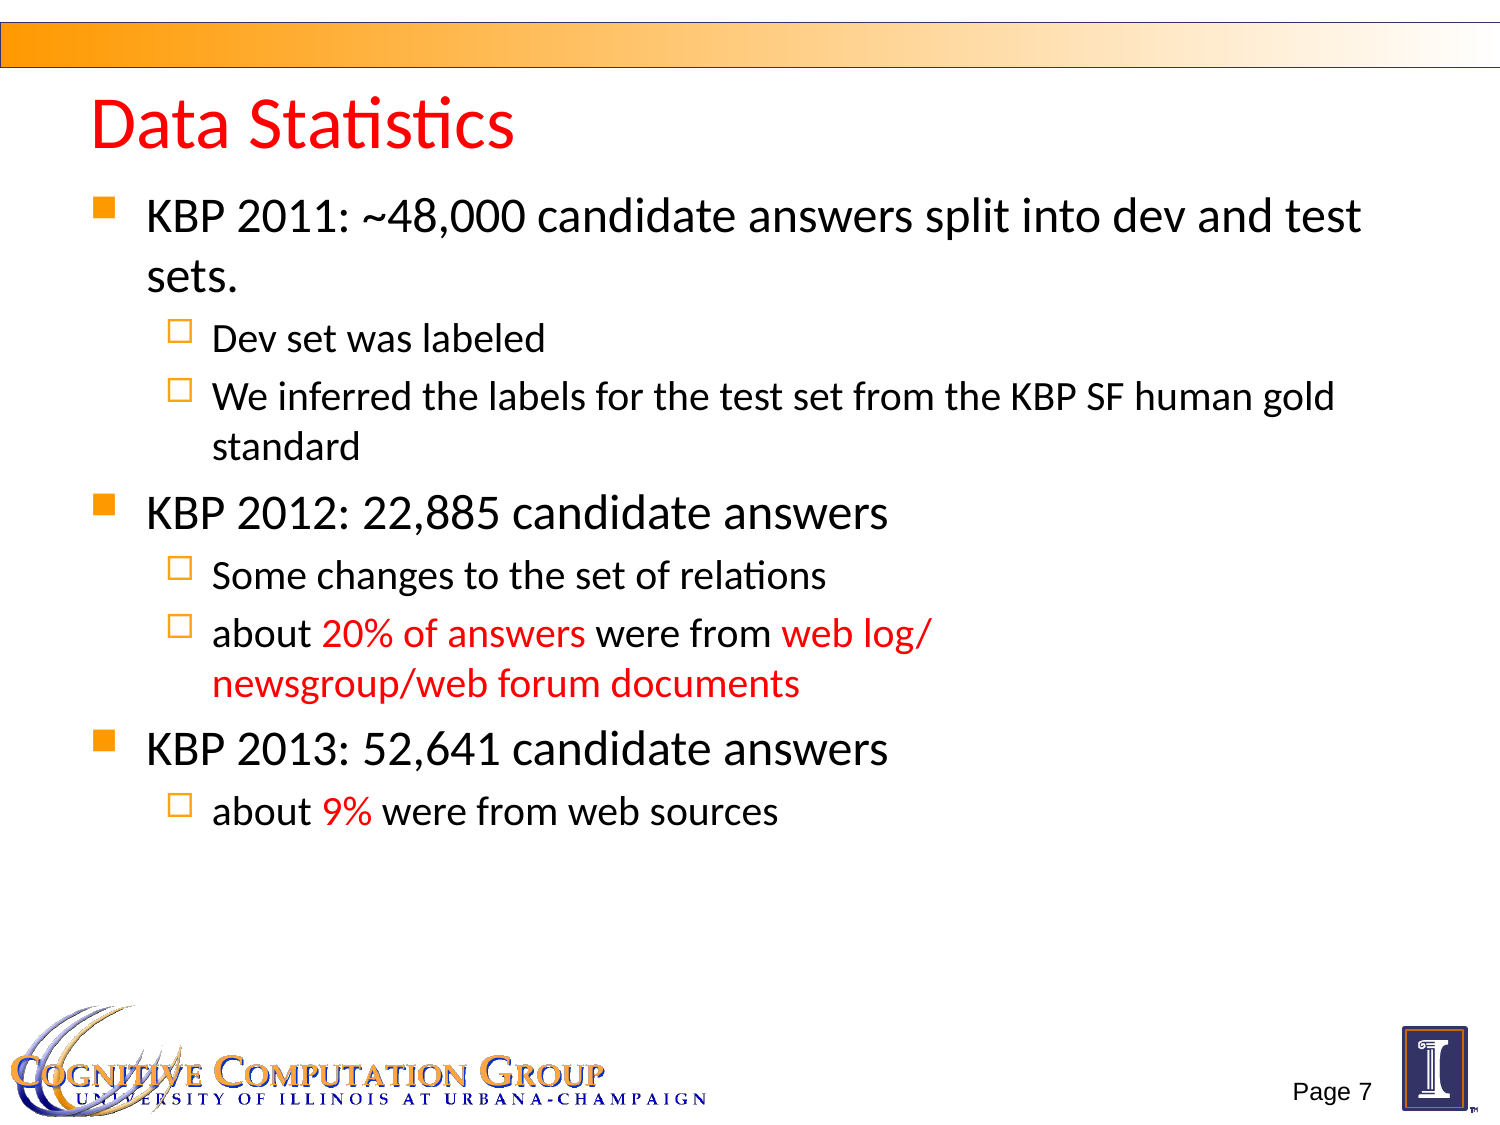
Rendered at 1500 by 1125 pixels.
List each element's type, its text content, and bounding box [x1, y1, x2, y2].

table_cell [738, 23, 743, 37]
title Data Statistics [75, 37, 1425, 174]
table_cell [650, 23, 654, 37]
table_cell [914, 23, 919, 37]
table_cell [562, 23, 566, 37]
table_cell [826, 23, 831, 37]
list KBP 2011: ~48,000 candidate answers split into dev and test sets. Dev set was labeled We inferred the labels for the test set from the KBP SF human gold standard KBP 2012: 22,885 candidate answers Some changes to the set of relations about 20% of answers were from web log/ newsgroup/web forum documents KBP 2013: 52,641 candidate answers about 9% were from web sources [75, 174, 1425, 1038]
picture [0, 1000, 713, 1125]
slide_number Page 7 [1237, 1074, 1388, 1113]
